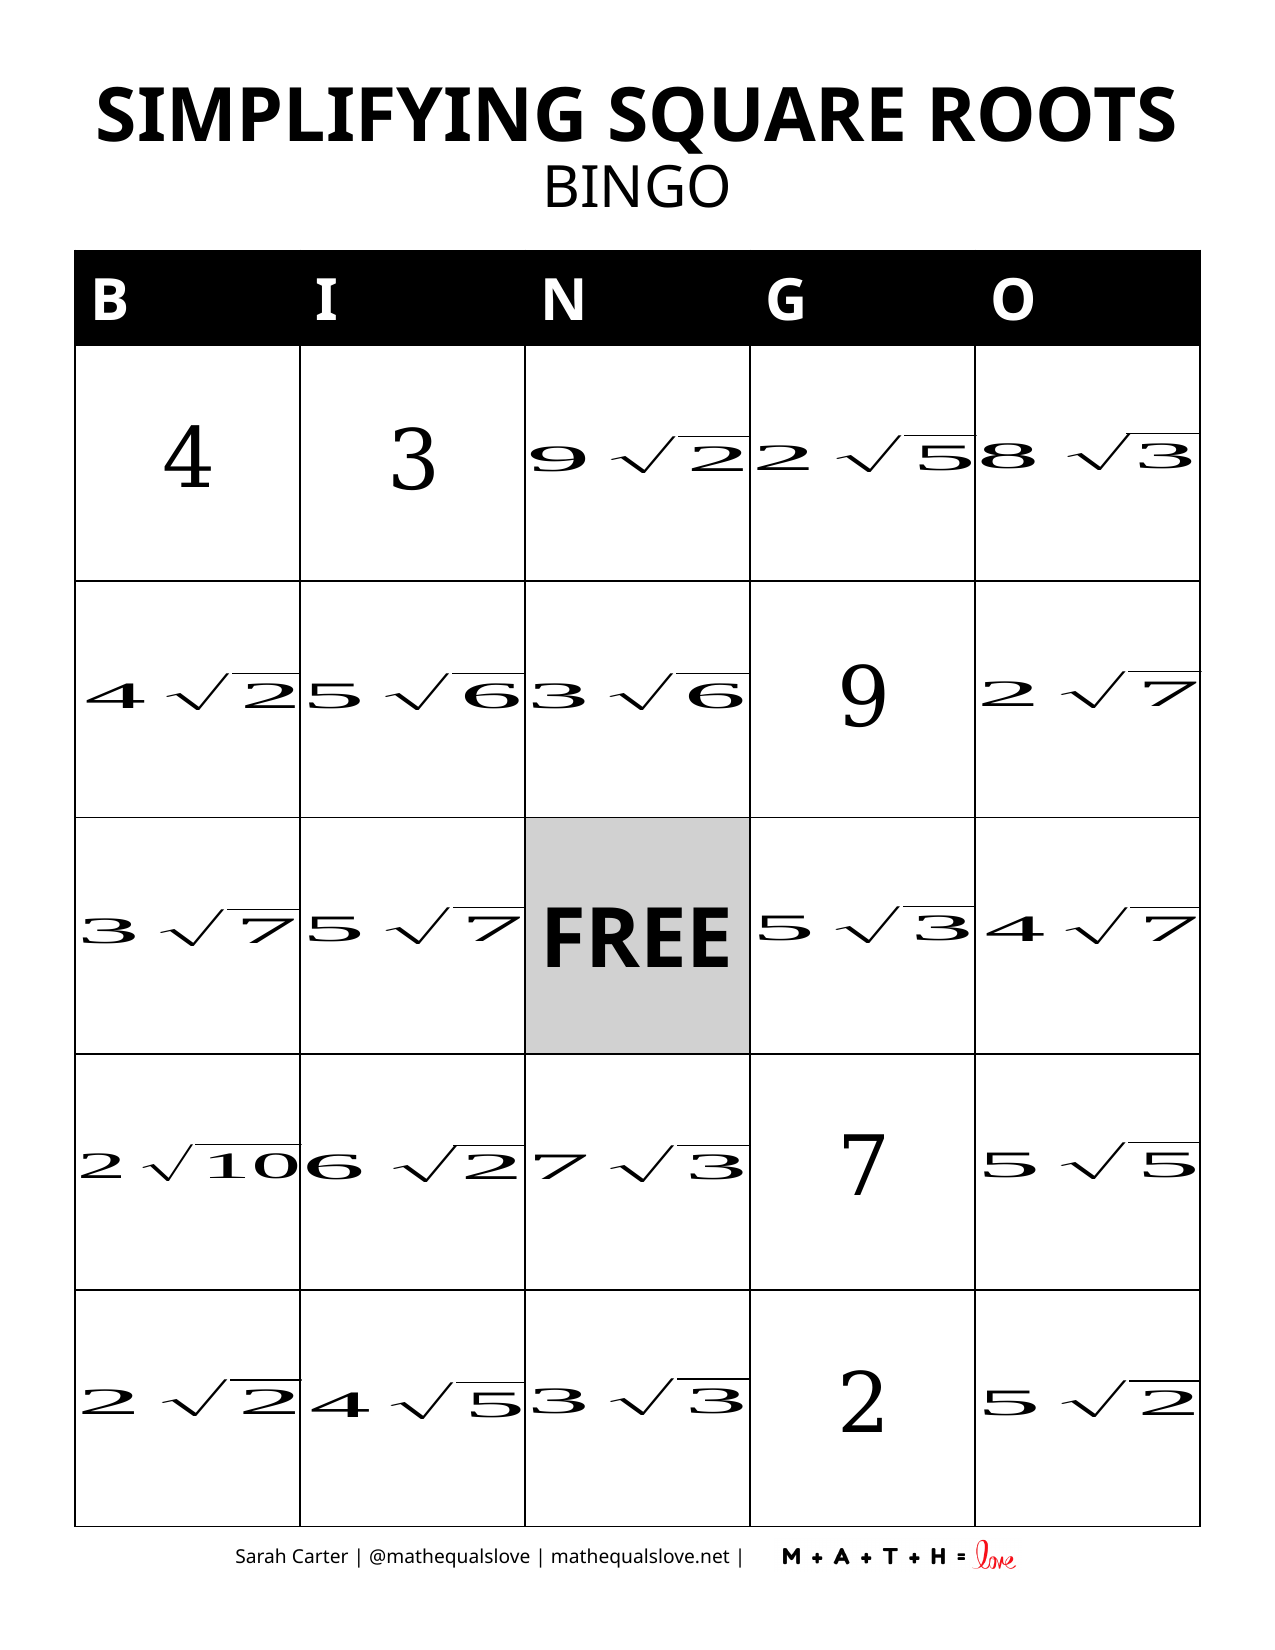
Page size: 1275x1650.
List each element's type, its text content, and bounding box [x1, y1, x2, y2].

table_cell [301, 346, 524, 432]
table_cell [526, 1055, 749, 1289]
table_header N [526, 251, 749, 344]
table_cell [76, 1055, 299, 1289]
text_box 7 [750, 1138, 978, 1186]
table_cell [301, 1055, 524, 1289]
table_cell [301, 1291, 524, 1526]
table_cell [976, 818, 1199, 1053]
table_cell [751, 582, 974, 669]
table_cell [301, 818, 524, 1053]
table_cell [751, 346, 974, 580]
table_cell [76, 478, 299, 580]
table_cell [526, 346, 749, 580]
table_cell [976, 346, 1199, 580]
table_header G [751, 251, 974, 344]
table_cell [76, 582, 299, 817]
table_cell [76, 1291, 299, 1526]
table_cell [301, 582, 524, 817]
table_cell [526, 1291, 749, 1526]
table_cell [751, 1186, 974, 1289]
text_box BINGO [74, 165, 1200, 226]
table_cell [976, 1055, 1199, 1289]
table_cell [976, 1291, 1199, 1526]
table_cell [751, 818, 974, 1053]
table_cell [526, 582, 749, 817]
text_box 9 [750, 669, 978, 717]
table_header O [976, 251, 1199, 344]
text_box SIMPLIFYING SQUARE ROOTS [74, 59, 1200, 165]
table_cell [751, 1291, 974, 1375]
table_cell [751, 1055, 974, 1138]
table_cell [76, 818, 299, 1053]
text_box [220, 1535, 1055, 1576]
table_cell [751, 1423, 974, 1526]
text_box 2 [750, 1375, 978, 1423]
table_cell [751, 717, 974, 817]
text_box 4 [75, 430, 303, 478]
table_cell [301, 480, 524, 580]
table_cell [976, 582, 1199, 817]
table_header I [301, 251, 524, 344]
text_box 3 [300, 432, 528, 480]
table_header B [76, 251, 299, 344]
table_cell FREE [526, 818, 749, 1053]
table_cell [76, 346, 299, 430]
